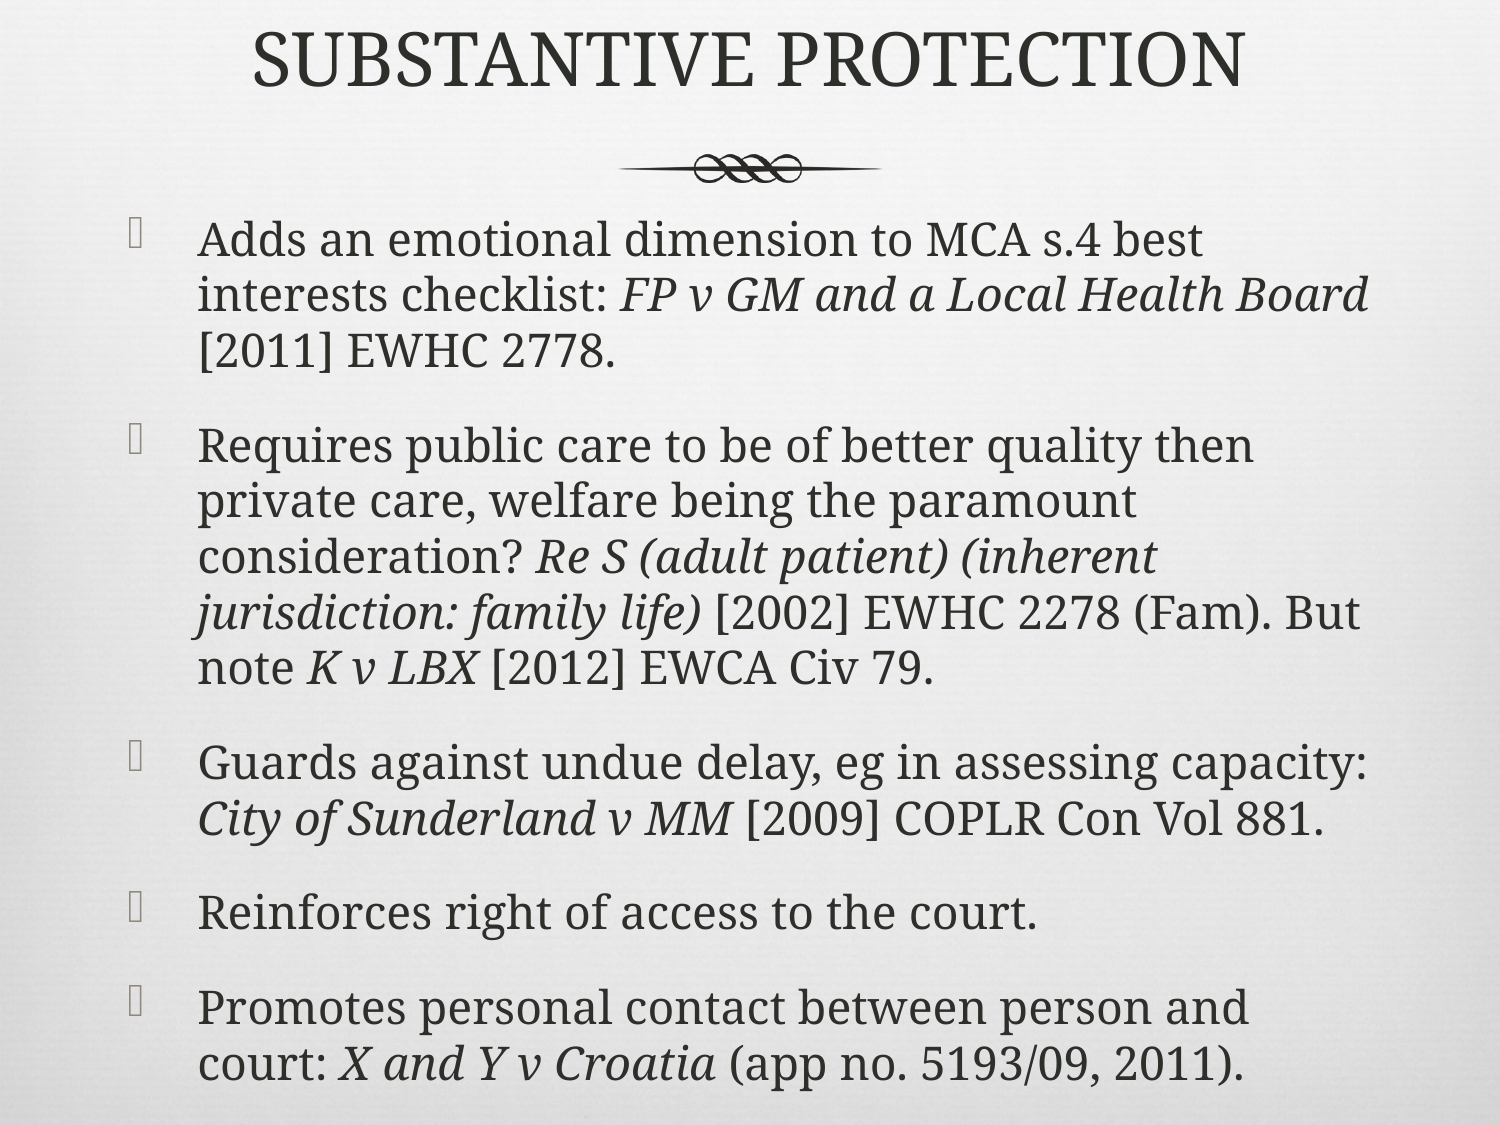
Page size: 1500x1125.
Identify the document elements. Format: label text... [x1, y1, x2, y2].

title Substantive Protection [112, 0, 1388, 145]
list Adds an emotional dimension to MCA s.4 best interests checklist: FP v GM and a Local Health Board [2011] EWHC 2778. Requires public care to be of better quality then private care, welfare being the paramount consideration? Re S (adult patient) (inherent jurisdiction: family life) [2002] EWHC 2278 (Fam). But note K v LBX [2012] EWCA Civ 79. Guards against undue delay, eg in assessing capacity: City of Sunderland v MM [2009] COPLR Con Vol 881. Reinforces right of access to the court. Promotes personal contact between person and court: X and Y v Croatia (app no. 5193/09, 2011). [112, 202, 1388, 1125]
picture [615, 154, 885, 183]
